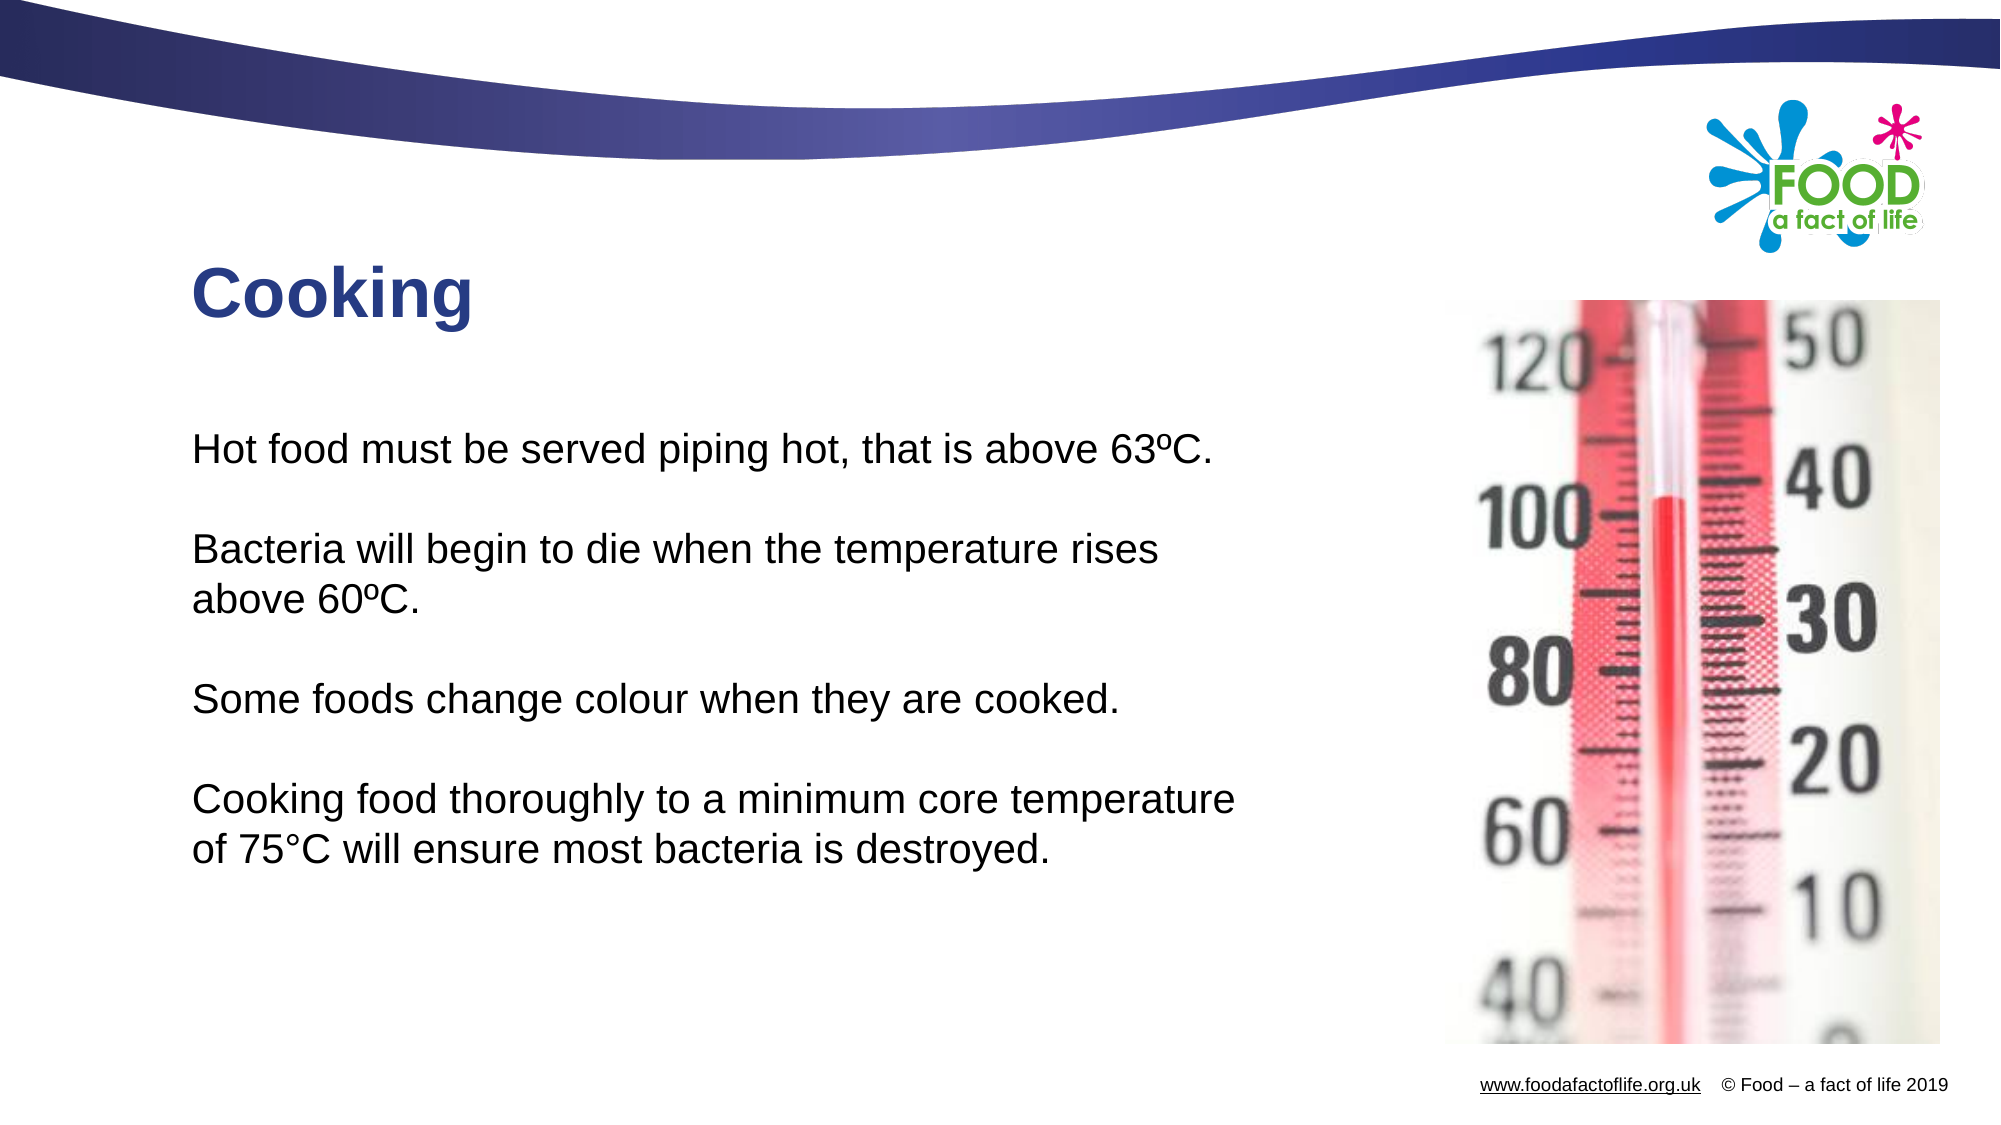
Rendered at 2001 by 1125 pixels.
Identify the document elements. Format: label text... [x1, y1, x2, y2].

picture [0, 0, 2000, 1125]
subtitle Hot food must be served piping hot, that is above 63ºC. Bacteria will begin to die when the temperature rises above 60ºC. Some foods change colour when they are cooked. Cooking food thoroughly to a minimum core temperature of 75°C will ensure most bacteria is destroyed. [191, 421, 1282, 1013]
title Cooking [191, 256, 1787, 375]
